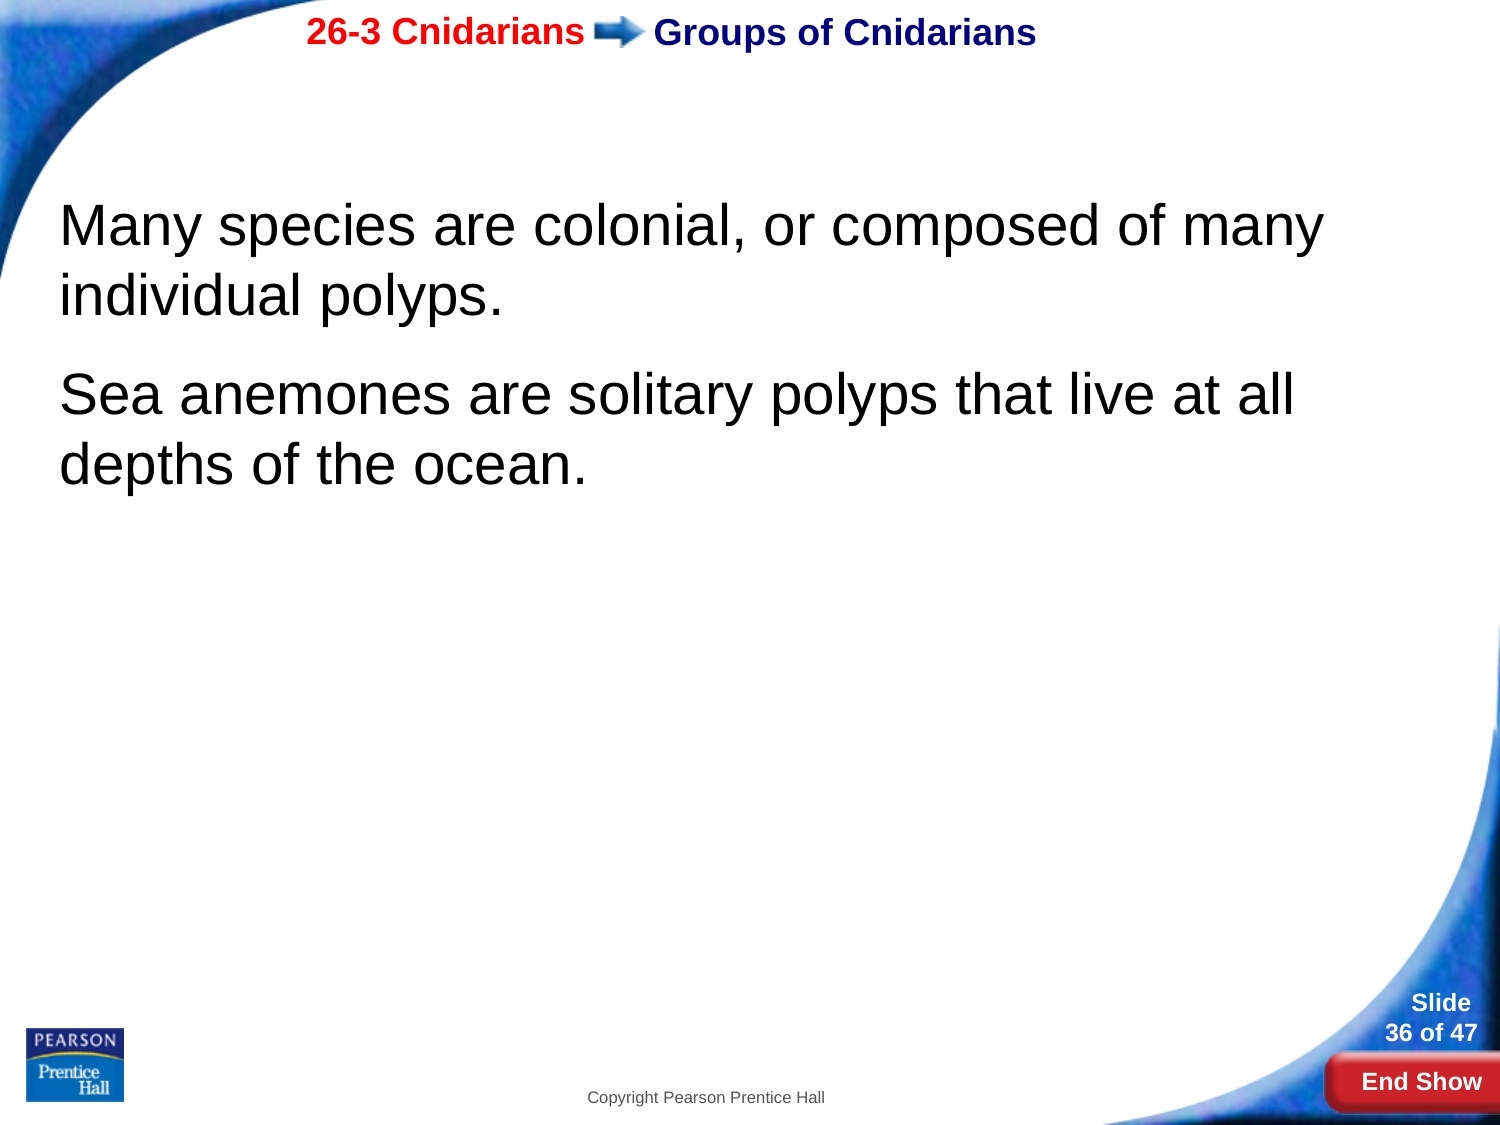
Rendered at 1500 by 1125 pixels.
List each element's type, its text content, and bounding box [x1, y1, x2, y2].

footer Copyright Pearson Prentice Hall [468, 1078, 945, 1105]
picture [0, 0, 1500, 1125]
title Groups of Cnidarians [638, 0, 1308, 76]
list Many species are colonial, or composed of many individual polyps. Sea anemones are solitary polyps that live at all depths of the ocean. [44, 179, 1463, 976]
